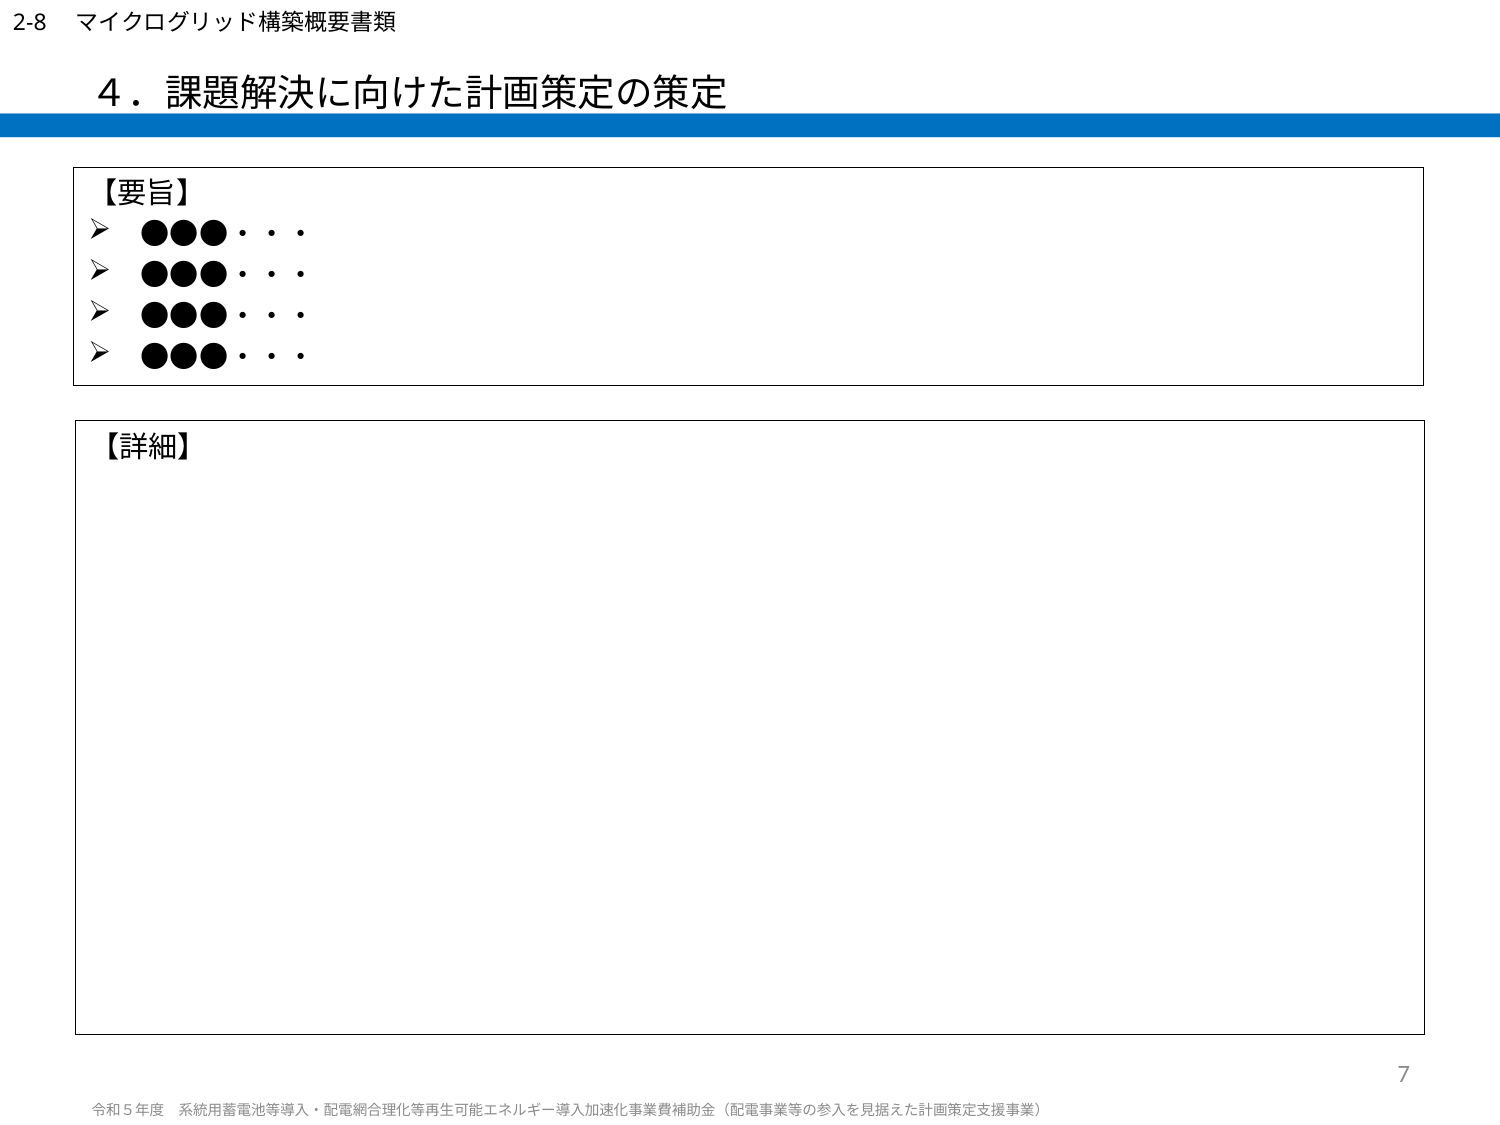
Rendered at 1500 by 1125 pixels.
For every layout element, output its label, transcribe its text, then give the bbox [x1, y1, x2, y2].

list 【詳細】 [75, 420, 1425, 1035]
list 【要旨】 ●●●・・・ ●●●・・・ ●●●・・・ ●●●・・・ [73, 167, 1424, 386]
title ４．課題解決に向けた計画策定の策定 [75, 45, 1425, 113]
slide_number 7 [1074, 1042, 1425, 1103]
text_box [0, 113, 1500, 138]
text_box 2-8 マイクログリッド構築概要書類 [0, 0, 467, 61]
